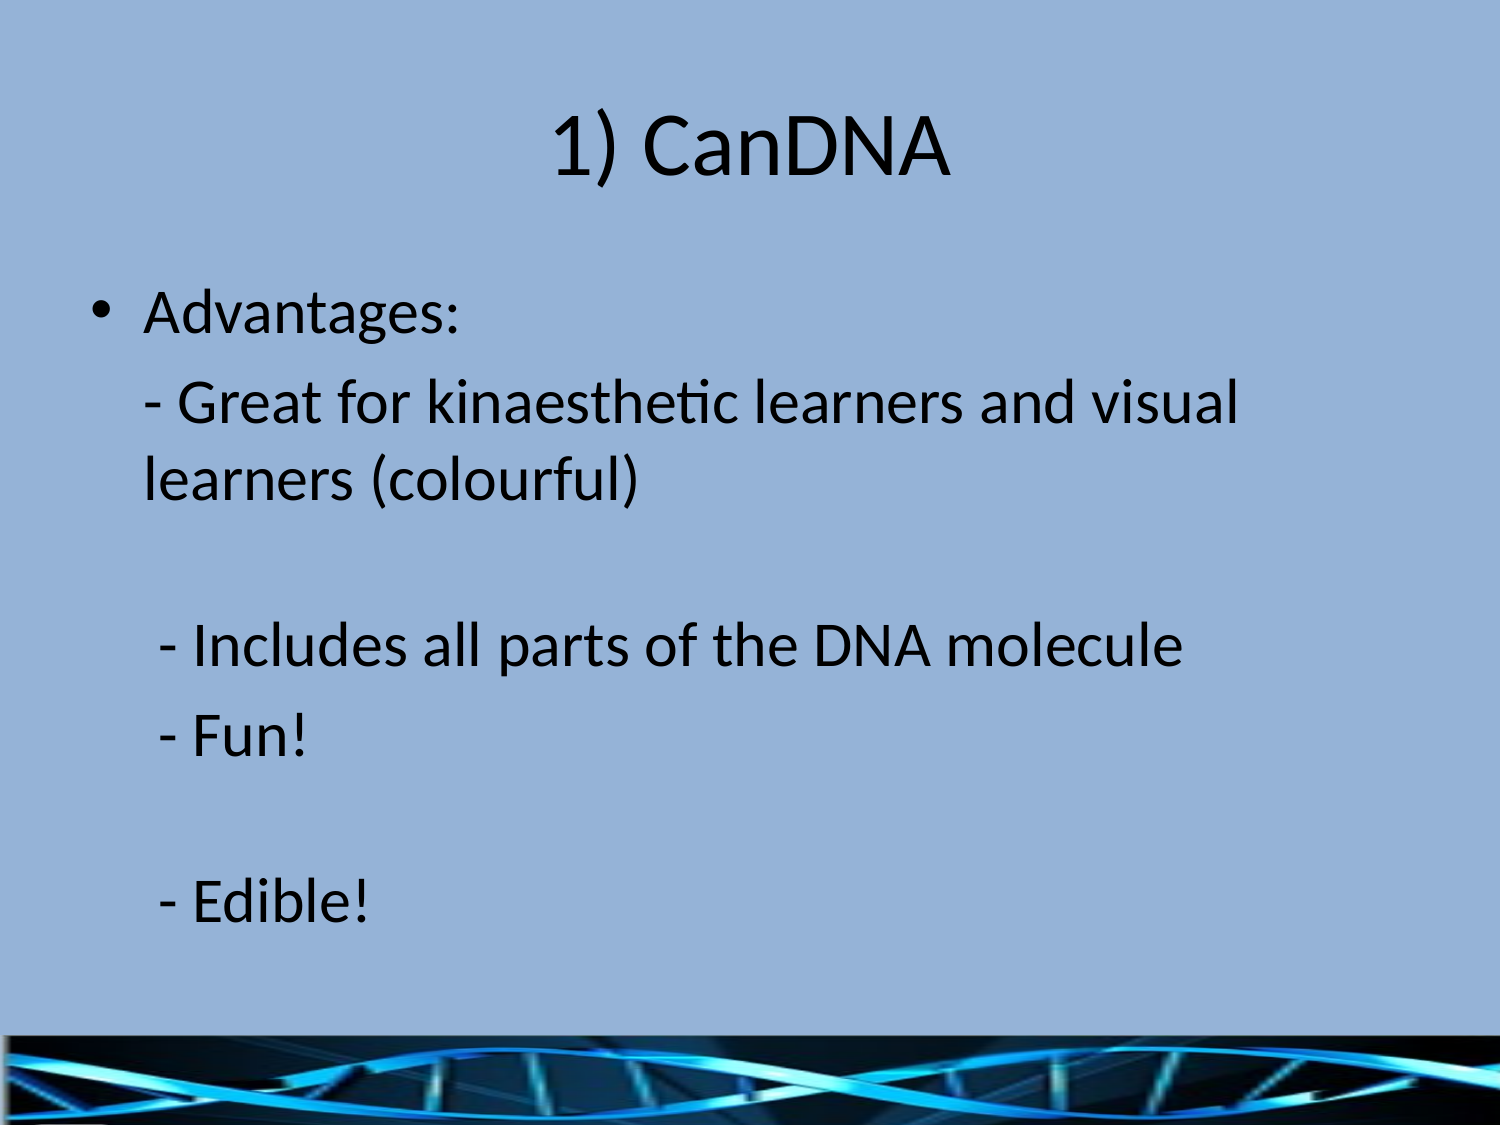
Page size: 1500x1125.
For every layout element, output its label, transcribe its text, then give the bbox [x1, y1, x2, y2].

title 1) CanDNA [75, 45, 1425, 233]
picture [4, 323, 1500, 1125]
list Advantages: - Great for kinaesthetic learners and visual learners (colourful) - Includes all parts of the DNA molecule - Fun! - Edible! [75, 262, 1425, 1005]
